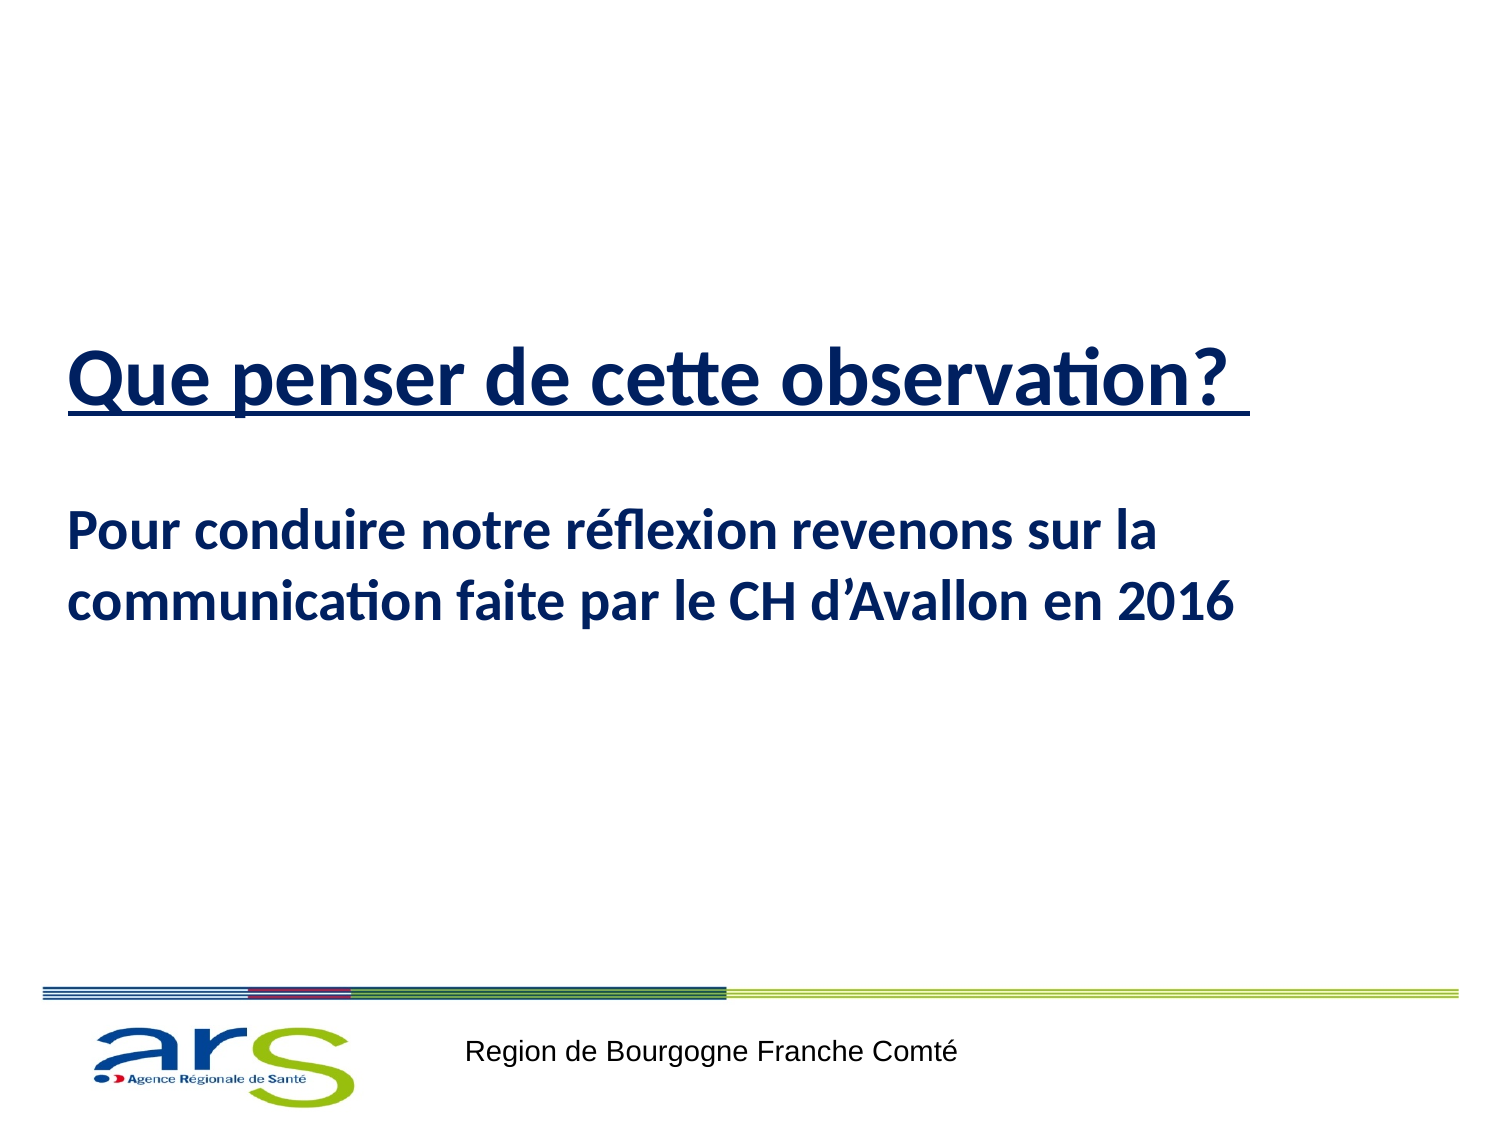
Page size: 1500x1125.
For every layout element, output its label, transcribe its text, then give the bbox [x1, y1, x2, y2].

picture [41, 958, 1459, 1125]
text_box Que penser de cette observation? Pour conduire notre réflexion revenons sur la communication faite par le CH d’Avallon en 2016 [53, 314, 1447, 640]
